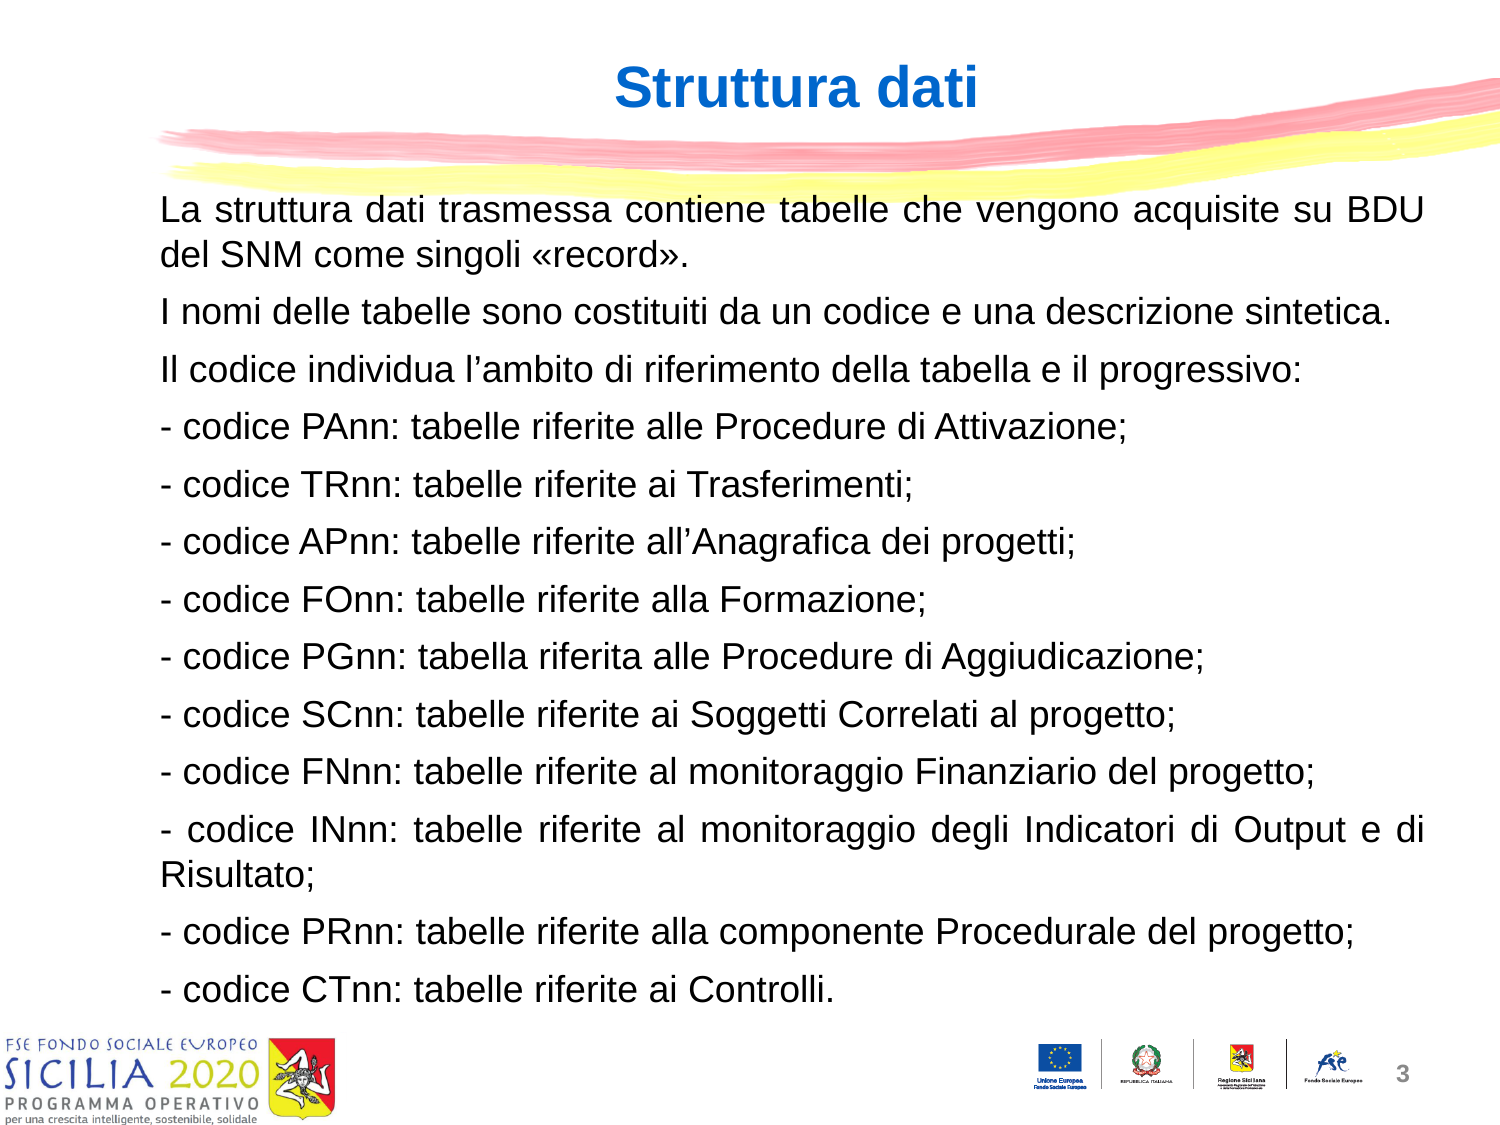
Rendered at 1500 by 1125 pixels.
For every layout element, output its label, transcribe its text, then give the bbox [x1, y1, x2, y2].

picture [0, 1031, 348, 1125]
text_box Struttura dati [123, 41, 1471, 76]
slide_number 3 [1382, 1042, 1425, 1103]
picture [1009, 1034, 1377, 1107]
picture [100, 77, 1500, 209]
text_box La struttura dati trasmessa contiene tabelle che vengono acquisite su BDU del SNM come singoli «record». I nomi delle tabelle sono costituiti da un codice e una descrizione sintetica. Il codice individua l’ambito di riferimento della tabella e il progressivo: - codice PAnn: tabelle riferite alle Procedure di Attivazione; - codice TRnn: tabelle riferite ai Trasferimenti; - codice APnn: tabelle riferite all’Anagrafica dei progetti; - codice FOnn: tabelle riferite alla Formazione; - codice PGnn: tabella riferita alle Procedure di Aggiudicazione; - codice SCnn: tabelle riferite ai Soggetti Correlati al progetto; - codice FNnn: tabelle riferite al monitoraggio Finanziario del progetto; - codice INnn: tabelle riferite al monitoraggio degli Indicatori di Output e di Risultato; - codice PRnn: tabelle riferite alla componente Procedurale del progetto; - codice CTnn: tabelle riferite ai Controlli. [138, 244, 1447, 950]
